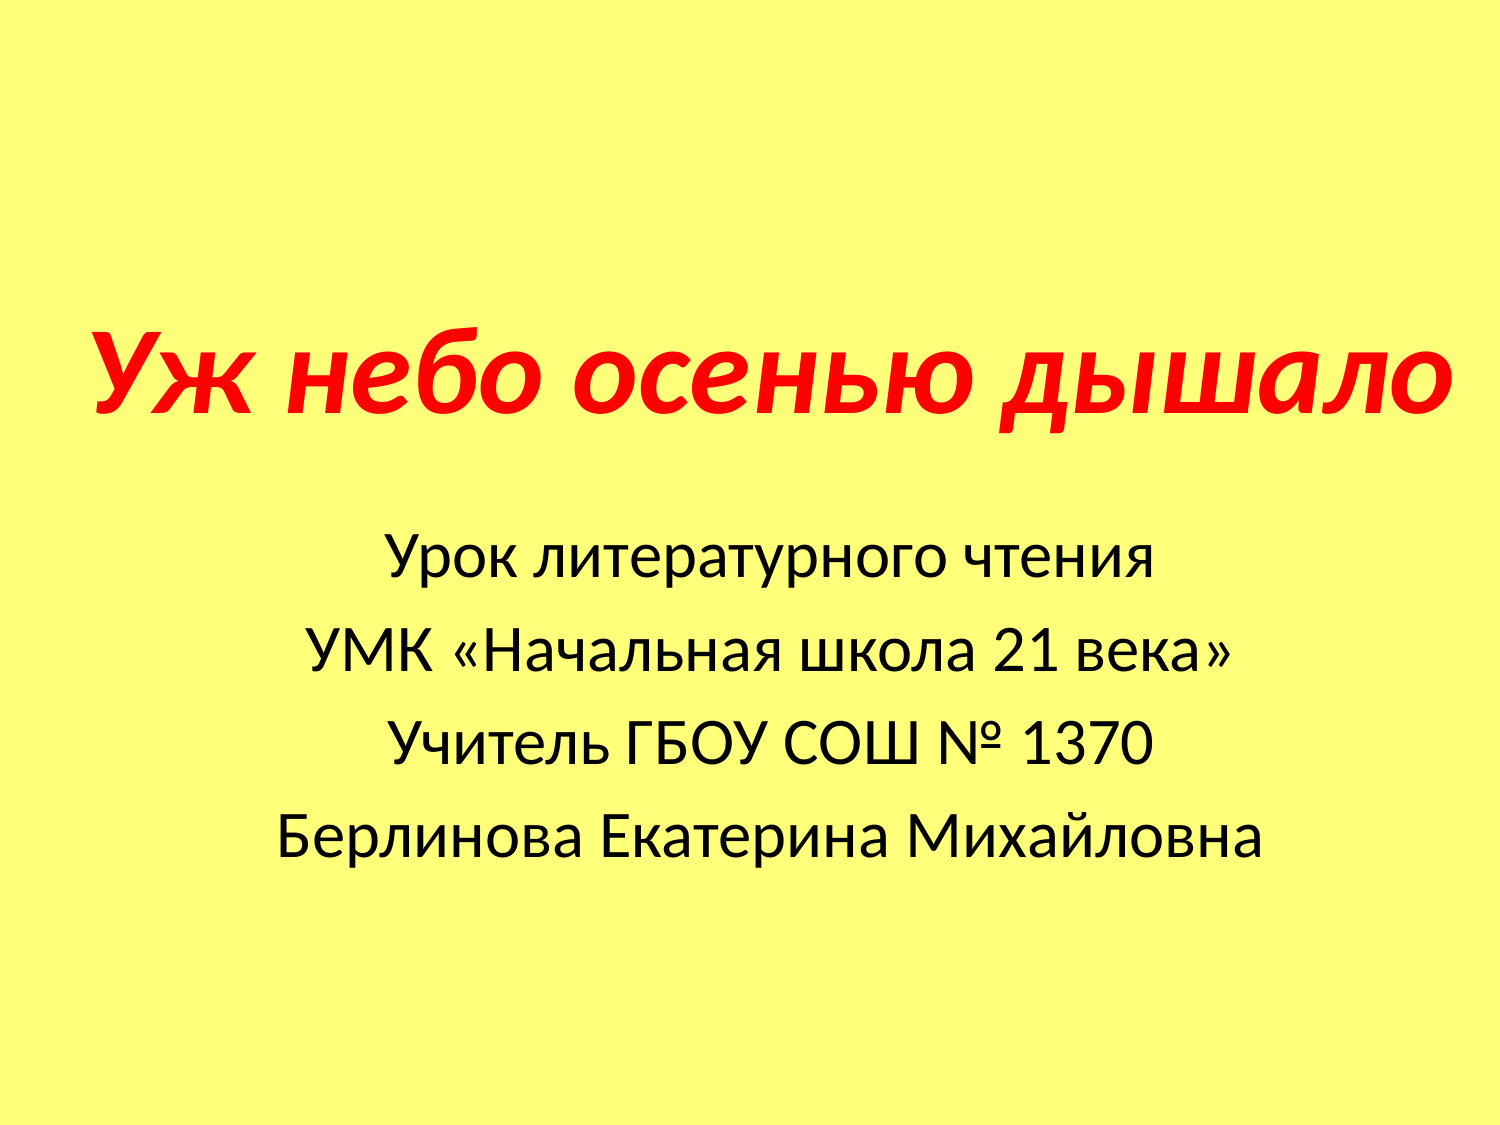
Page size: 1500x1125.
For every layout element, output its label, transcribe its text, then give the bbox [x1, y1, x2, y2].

subtitle Урок литературного чтения УМК «Начальная школа 21 века» Учитель ГБОУ СОШ № 1370 Берлинова Екатерина Михайловна [225, 503, 1317, 925]
title Уж небо осенью дышало [41, 137, 1500, 591]
